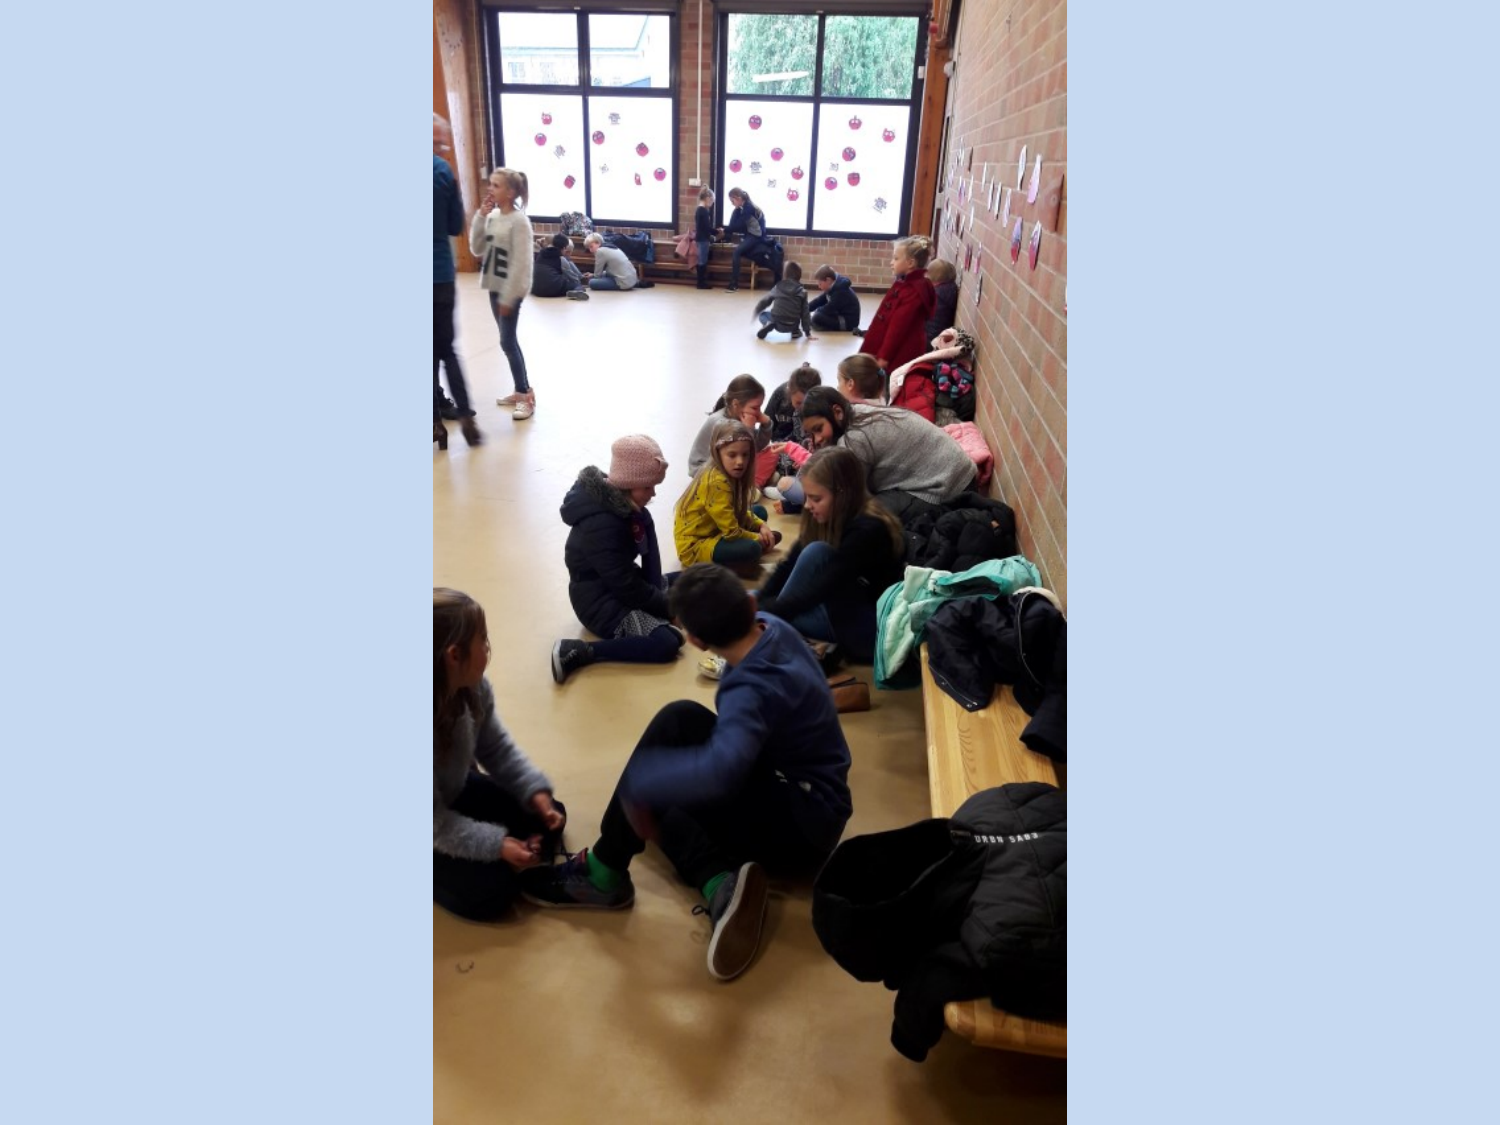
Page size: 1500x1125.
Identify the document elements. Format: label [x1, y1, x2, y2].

picture [433, 0, 1067, 1125]
